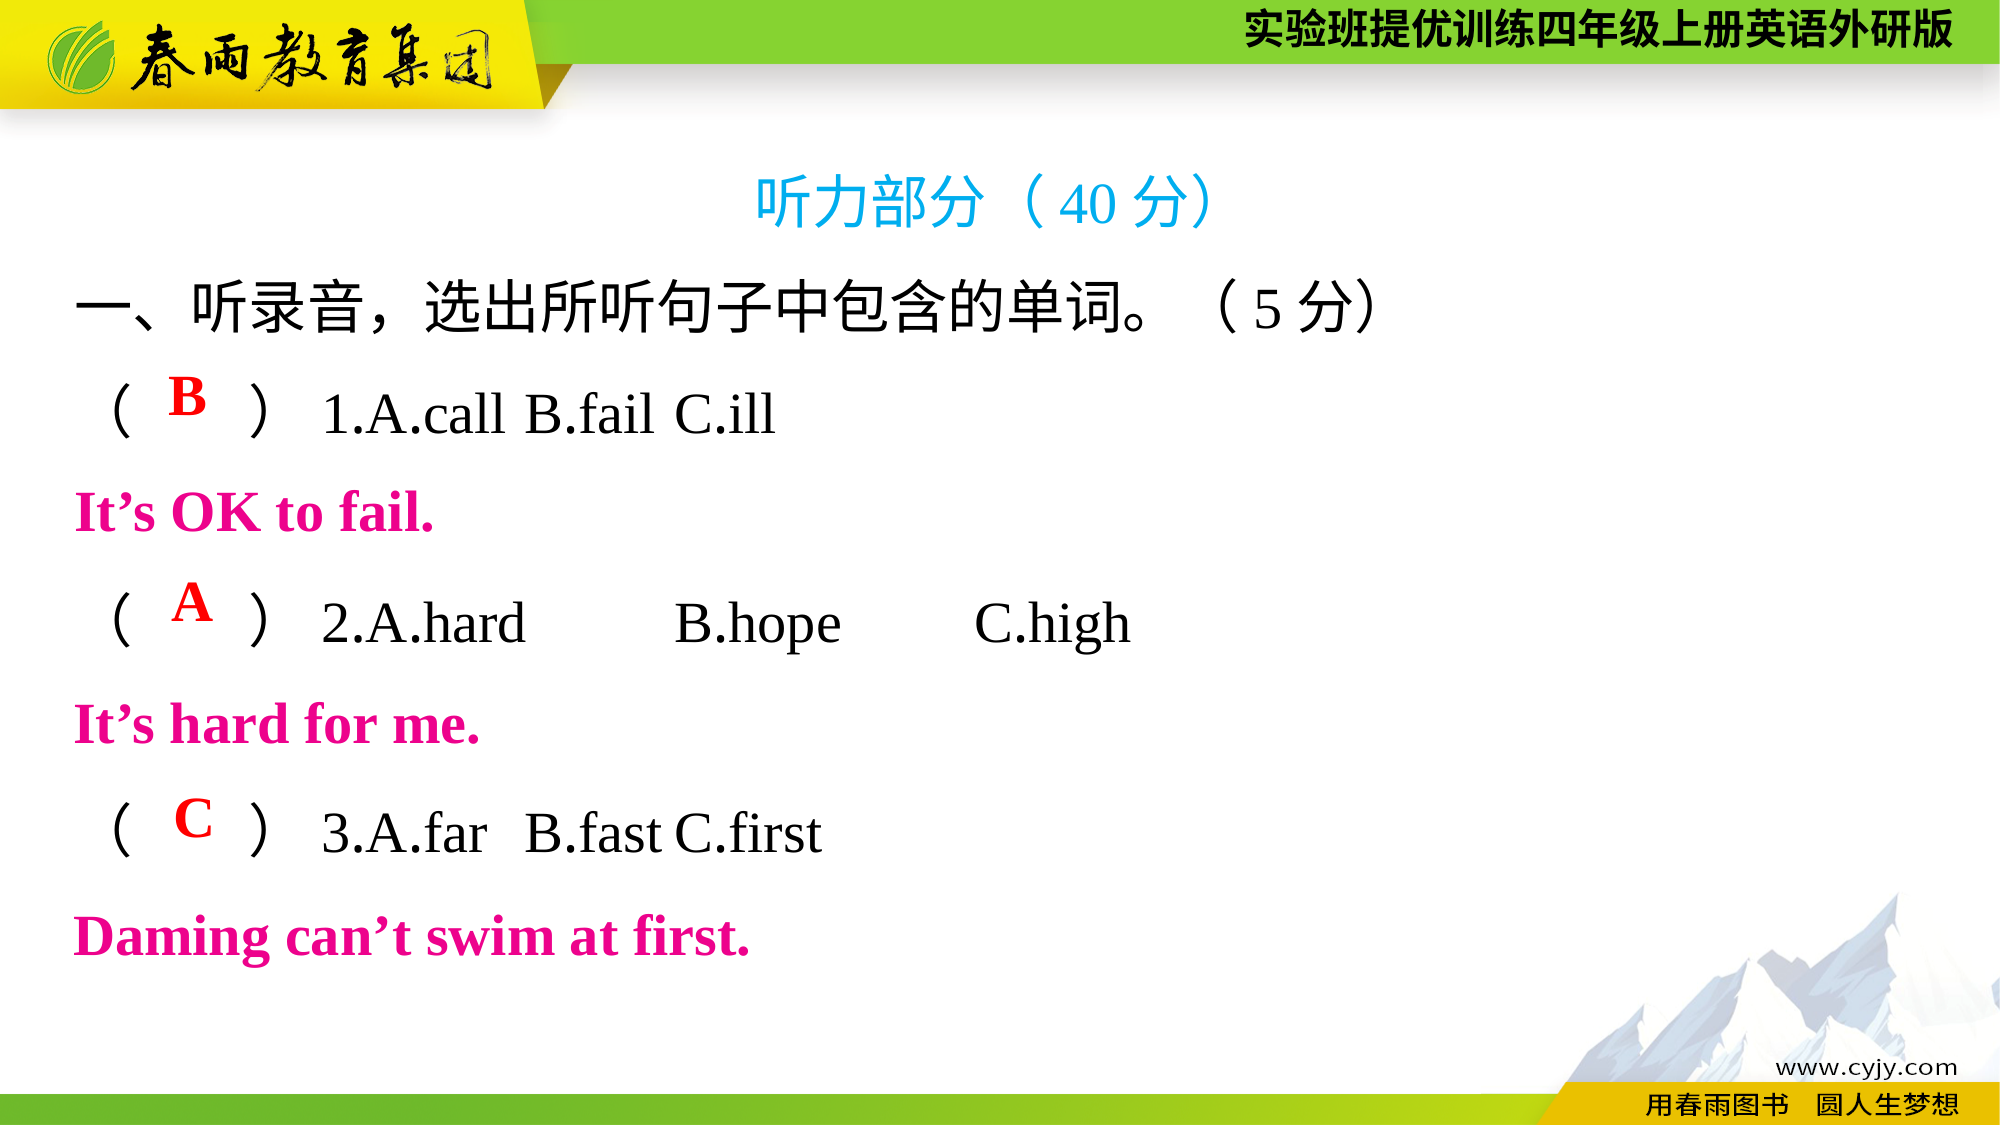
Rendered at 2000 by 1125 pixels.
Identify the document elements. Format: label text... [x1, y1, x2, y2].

text_box A [157, 556, 229, 641]
text_box It’s OK to fail. [59, 430, 1944, 551]
text_box Daming can’t swim at first. [58, 854, 1943, 975]
picture [0, 0, 2000, 1125]
text_box B [154, 349, 223, 435]
list 听力部分（40分） 一、听录音，选出所听句子中包含的单词。（5分） （ ）1.A.call B.fail C.ill （ ）2.A.hard B.hope C.high （ ）3.A.far B.fast C.first [59, 551, 1944, 986]
text_box C [158, 771, 230, 857]
list 听力部分（40分） 一、听录音，选出所听句子中包含的单词。（5分） （ ）1.A.call B.fail C.ill （ ）2.A.hard B.hope C.high （ ）3.A.far B.fast C.first [59, 122, 1944, 430]
text_box It’s hard for me. [58, 642, 1943, 763]
